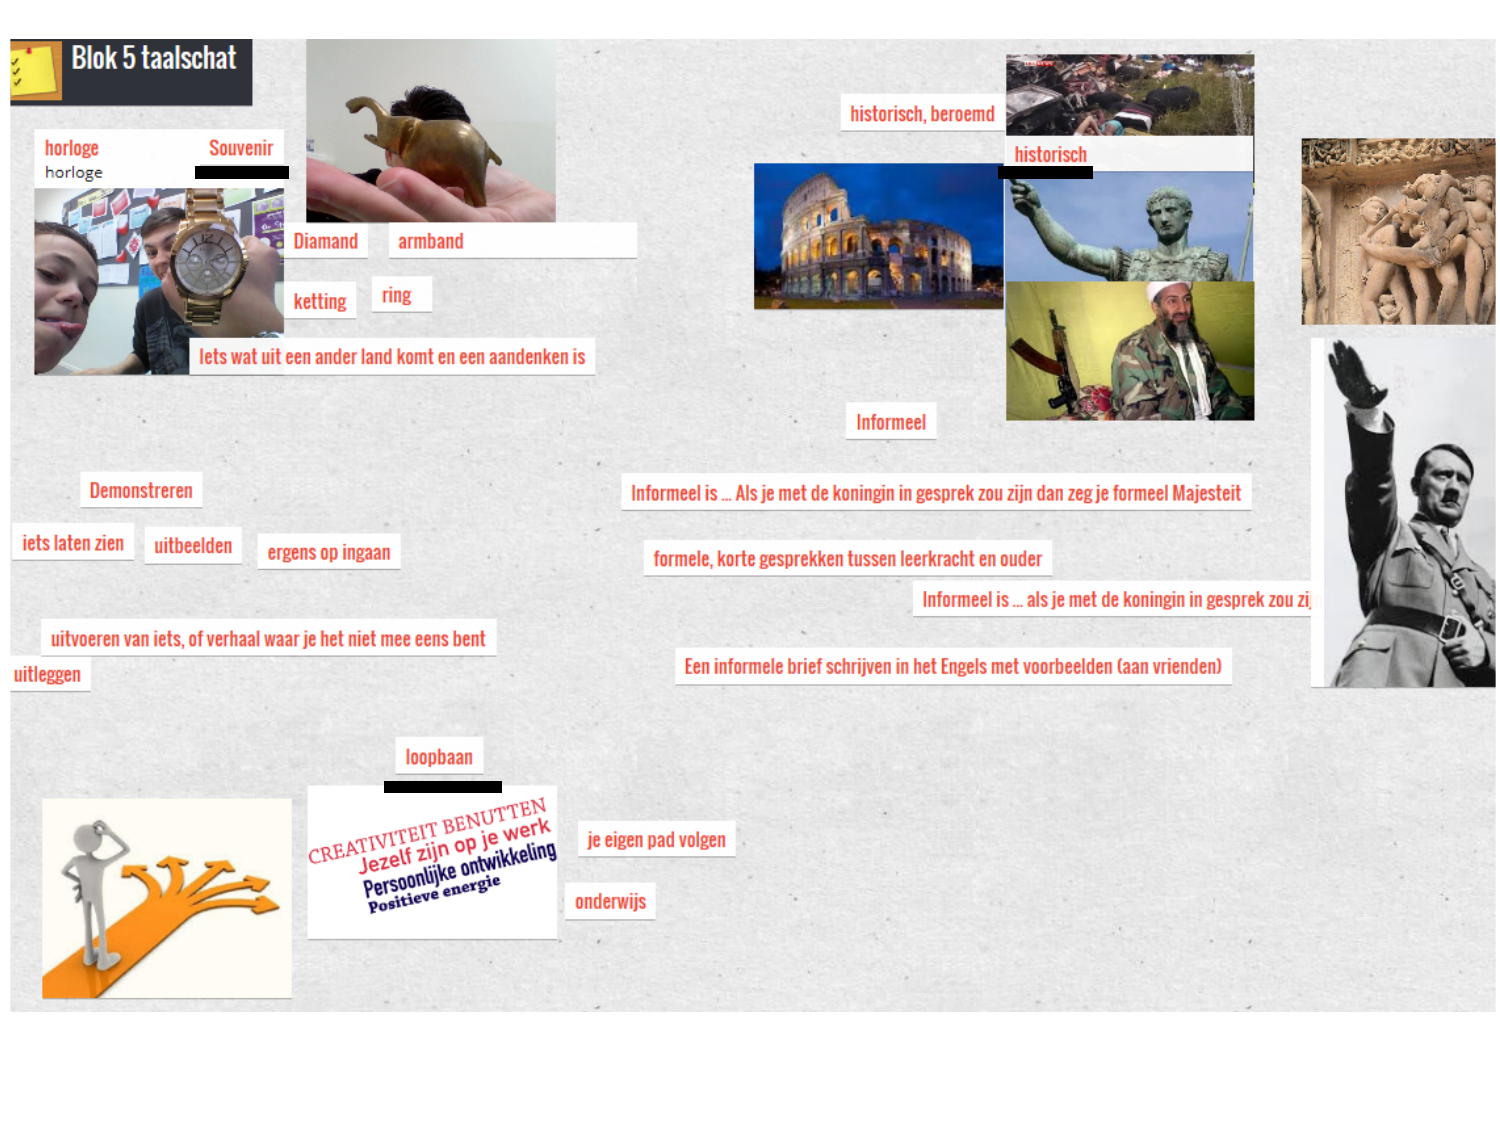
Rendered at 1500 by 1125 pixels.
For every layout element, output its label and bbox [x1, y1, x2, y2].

picture [10, 39, 1496, 1012]
